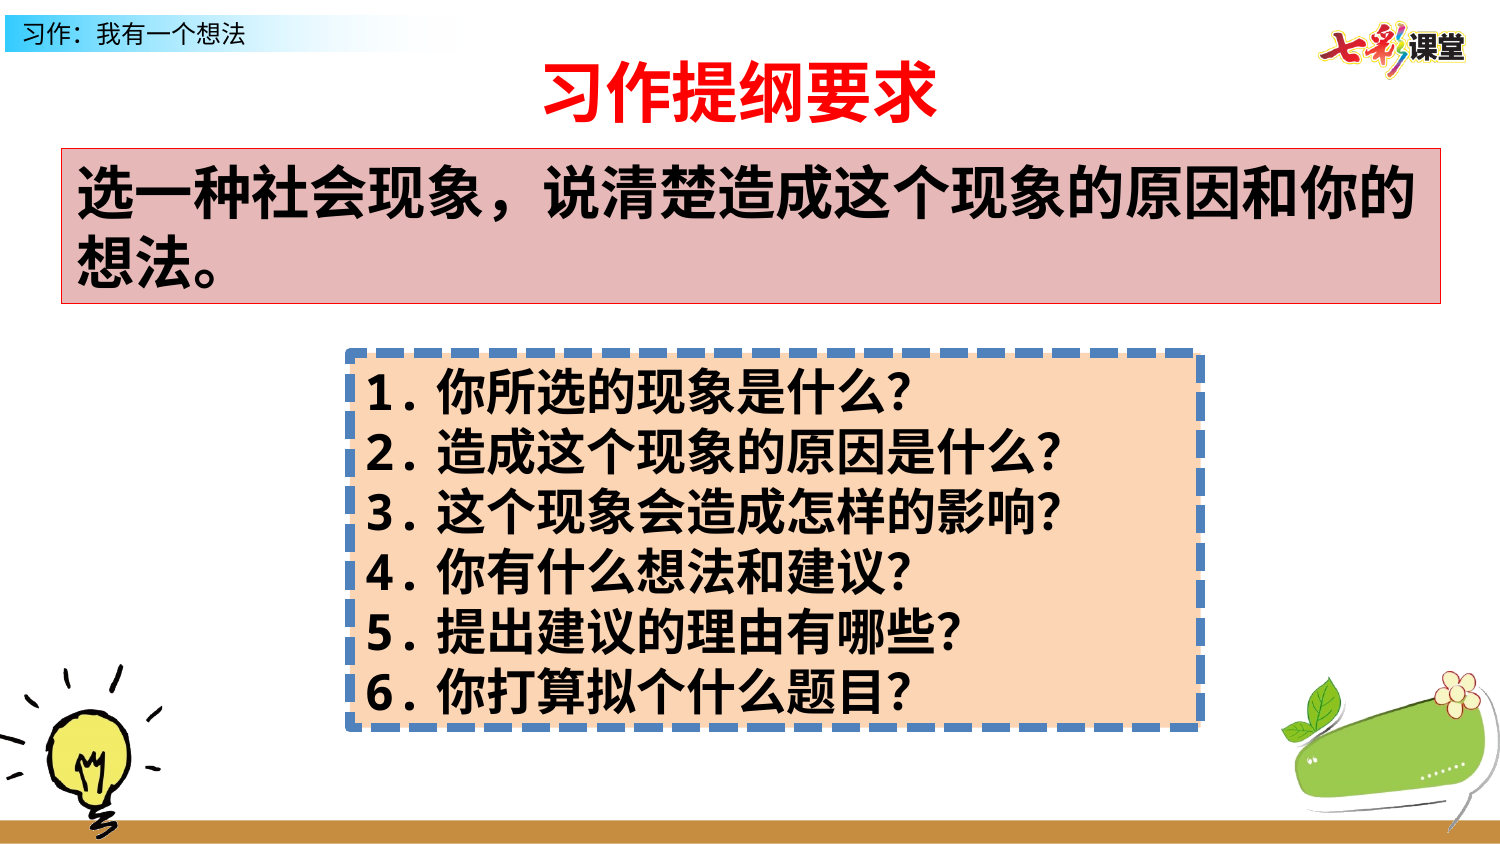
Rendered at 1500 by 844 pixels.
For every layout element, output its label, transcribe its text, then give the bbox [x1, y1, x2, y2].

text_box 选一种社会现象，说清楚造成这个现象的原因和你的想法。 [61, 148, 1441, 304]
picture [1316, 20, 1468, 80]
text_box 习作提纲要求 [523, 43, 1087, 139]
picture [1277, 671, 1500, 833]
text_box 1.你所选的现象是什么？ 2.造成这个现象的原因是什么？ 3.这个现象会造成怎样的影响？ 4.你有什么想法和建议？ 5.提出建议的理由有哪些？ 6.你打算拟个什么题目？ [349, 352, 1201, 728]
picture [0, 653, 178, 844]
